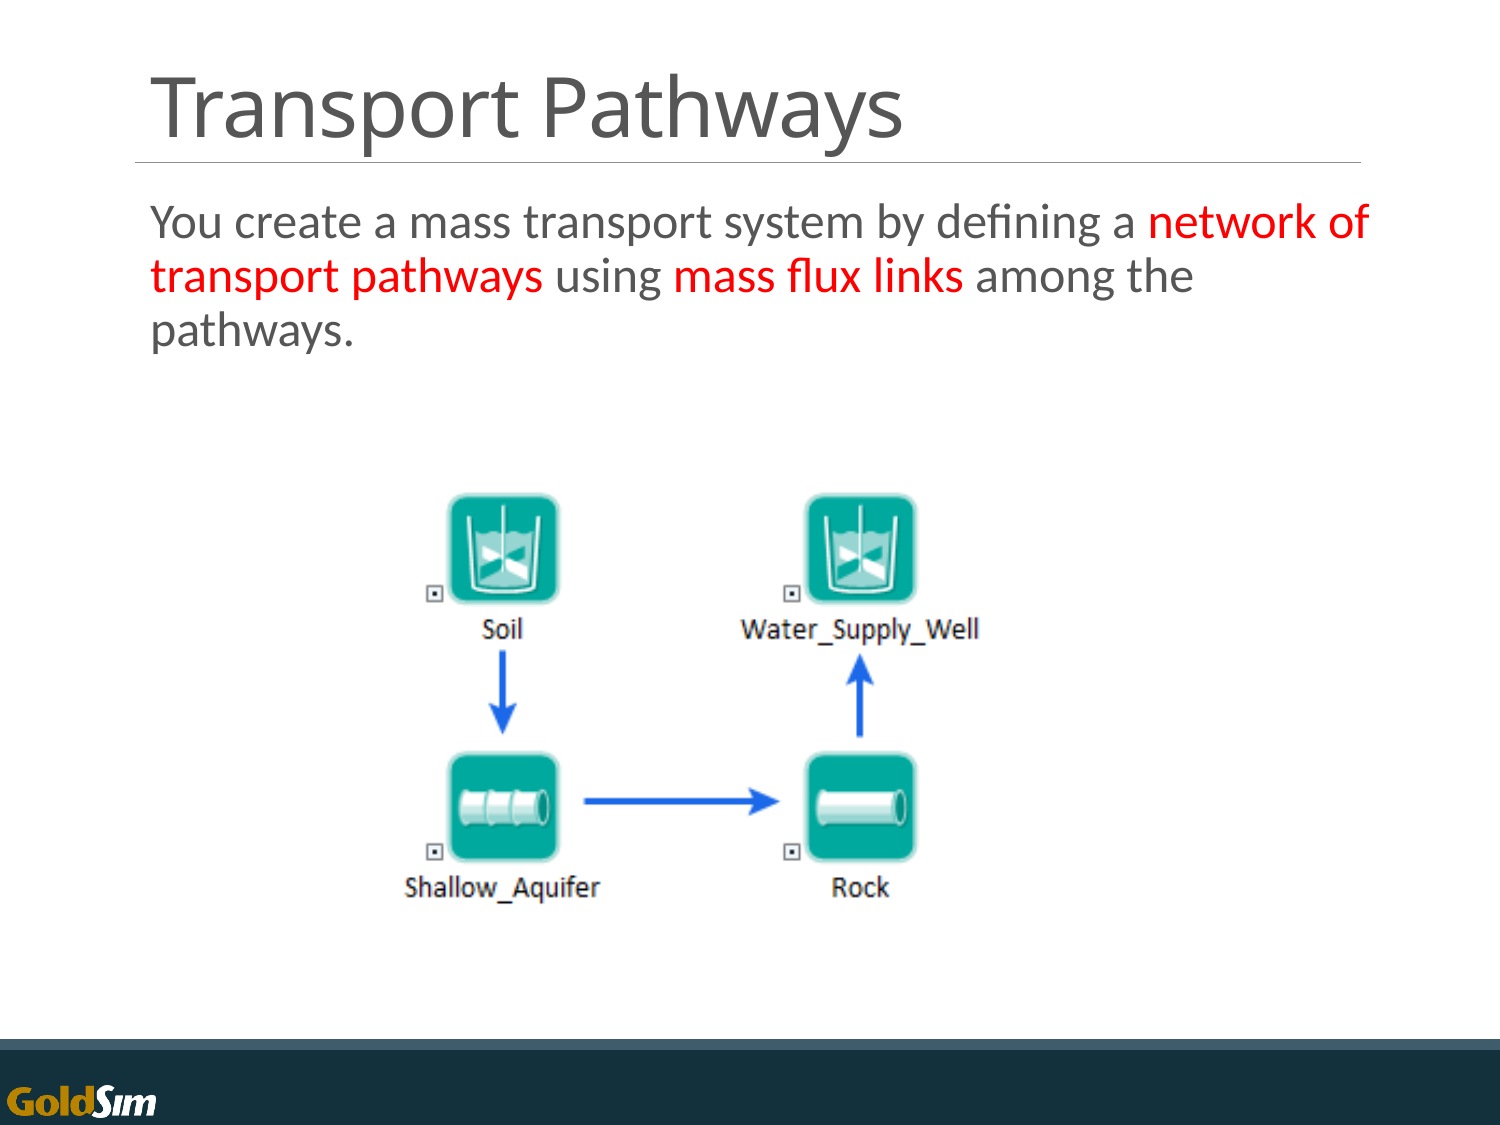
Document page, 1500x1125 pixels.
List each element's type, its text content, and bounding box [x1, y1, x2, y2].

picture [387, 477, 998, 918]
list You create a mass transport system by defining a network of transport pathways using mass flux links among the pathways. [135, 187, 1373, 406]
title Transport Pathways [135, 24, 1373, 163]
picture [7, 1085, 156, 1118]
